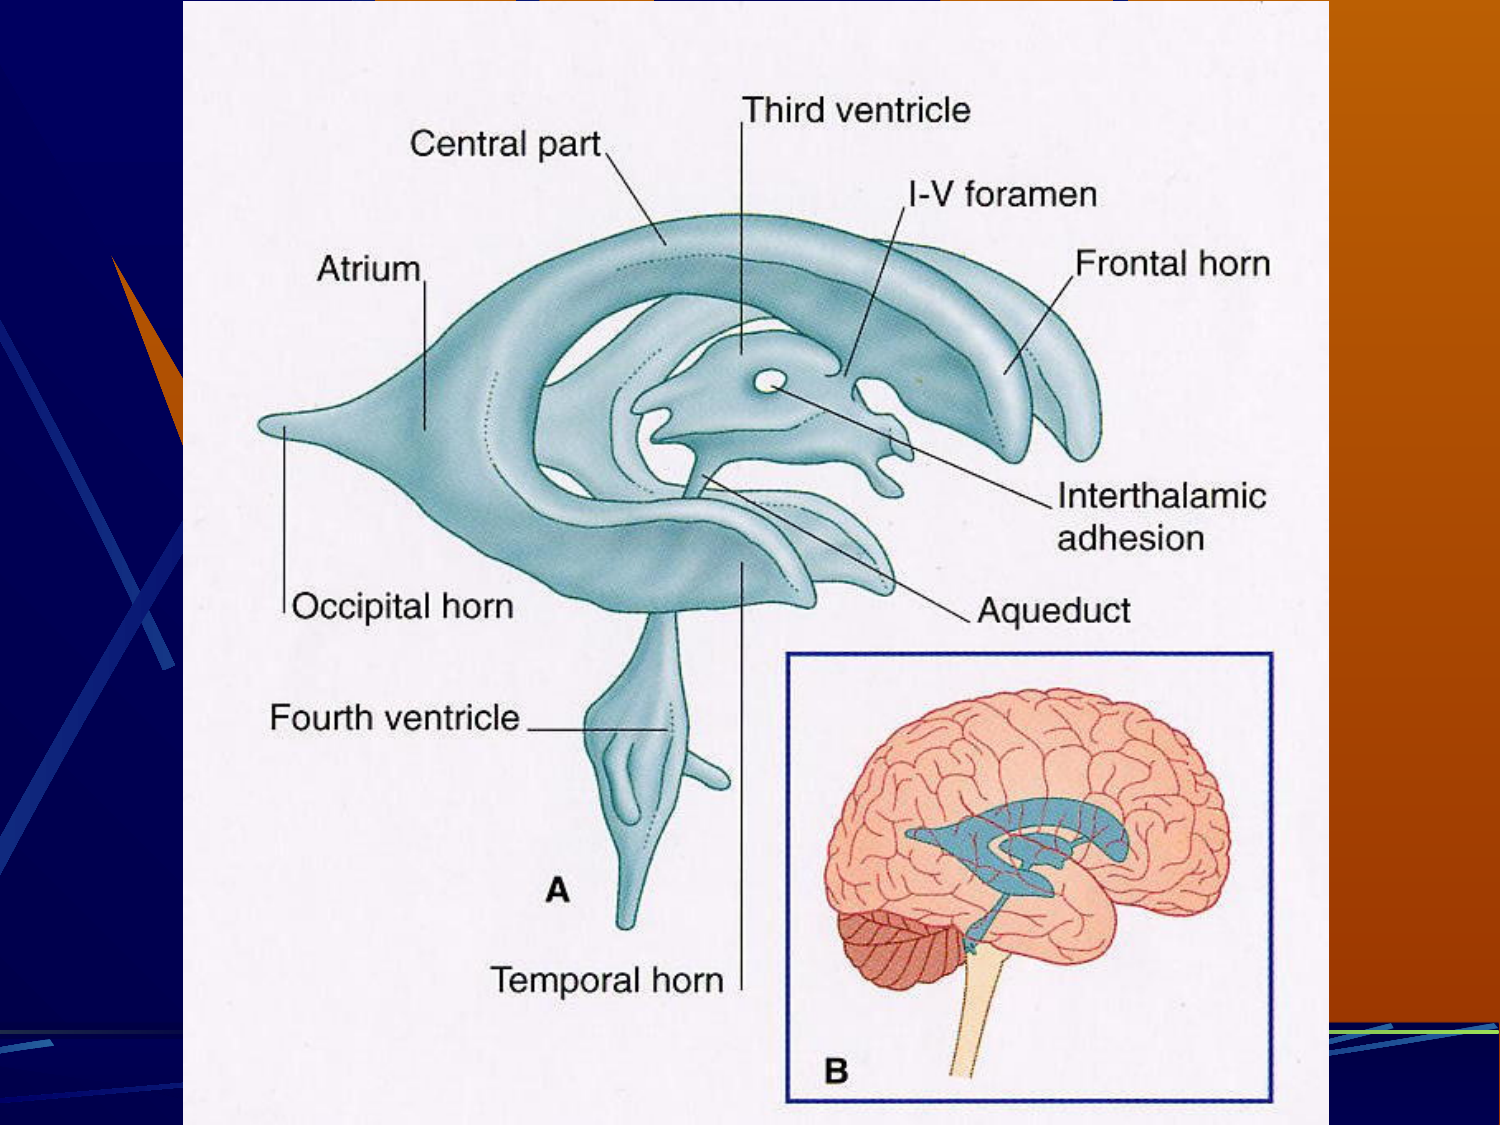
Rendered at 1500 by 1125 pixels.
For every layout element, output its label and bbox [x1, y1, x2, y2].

picture [183, 1, 1329, 1125]
